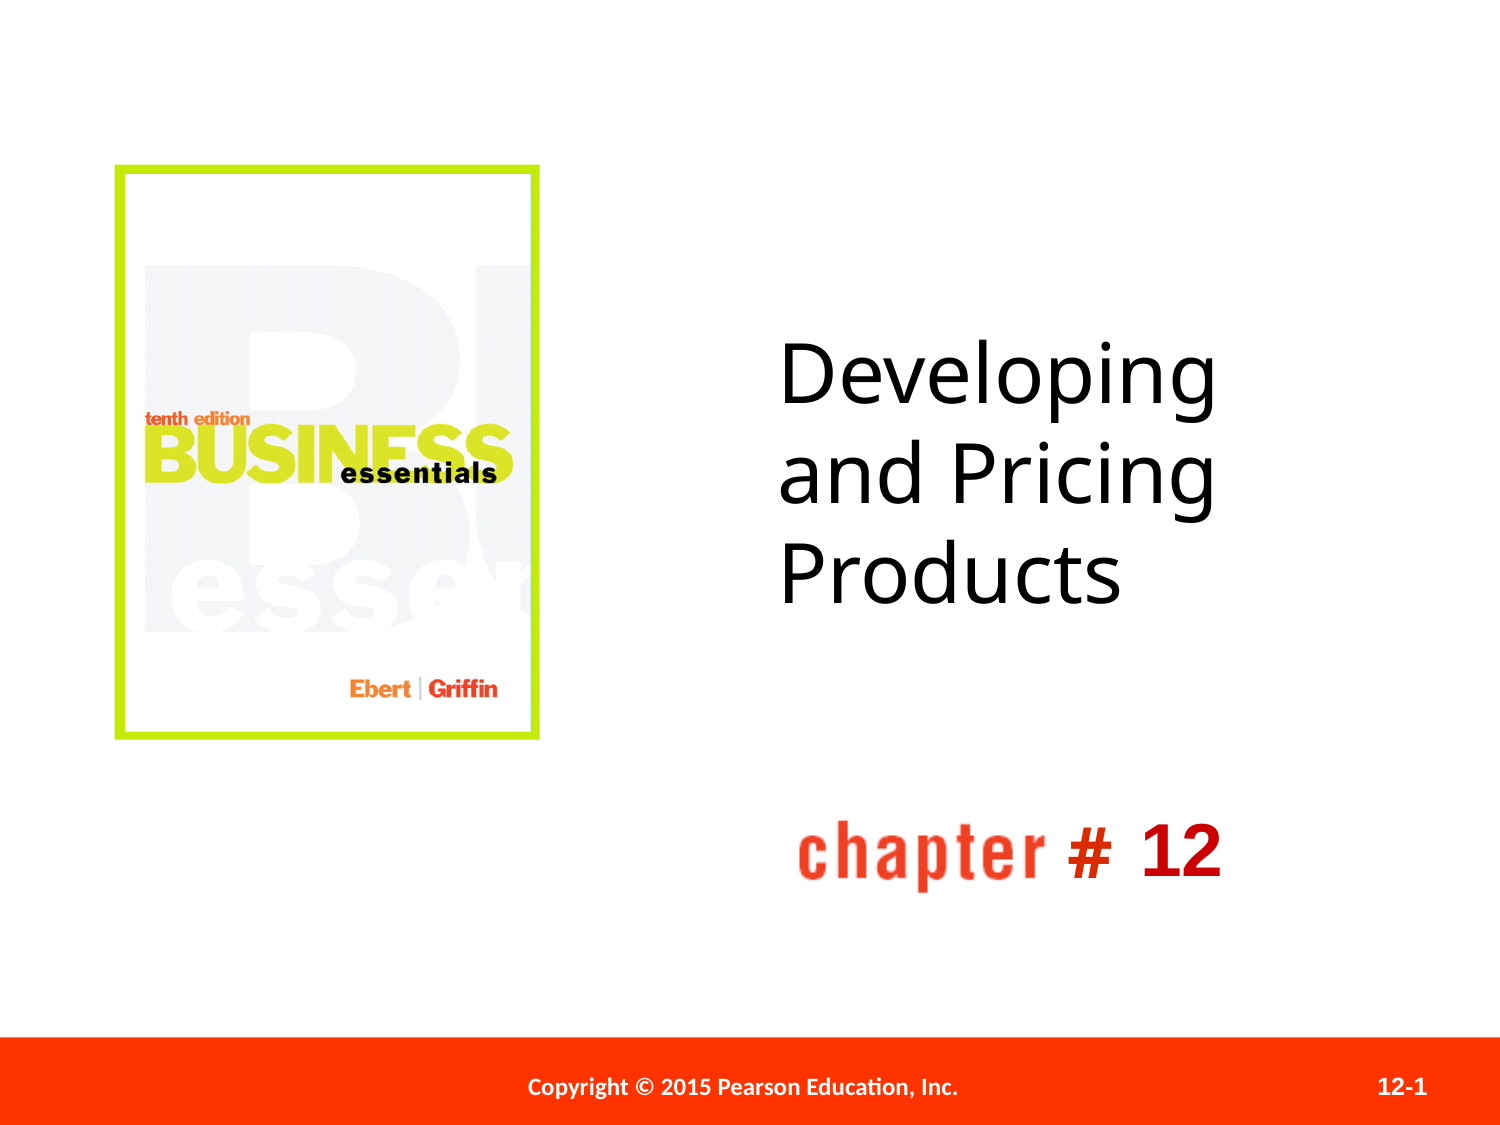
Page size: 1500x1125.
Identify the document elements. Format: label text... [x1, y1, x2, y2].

picture [125, 174, 531, 732]
title Developing and Pricing Products [762, 249, 1388, 692]
text_box 12 [1125, 793, 1239, 899]
